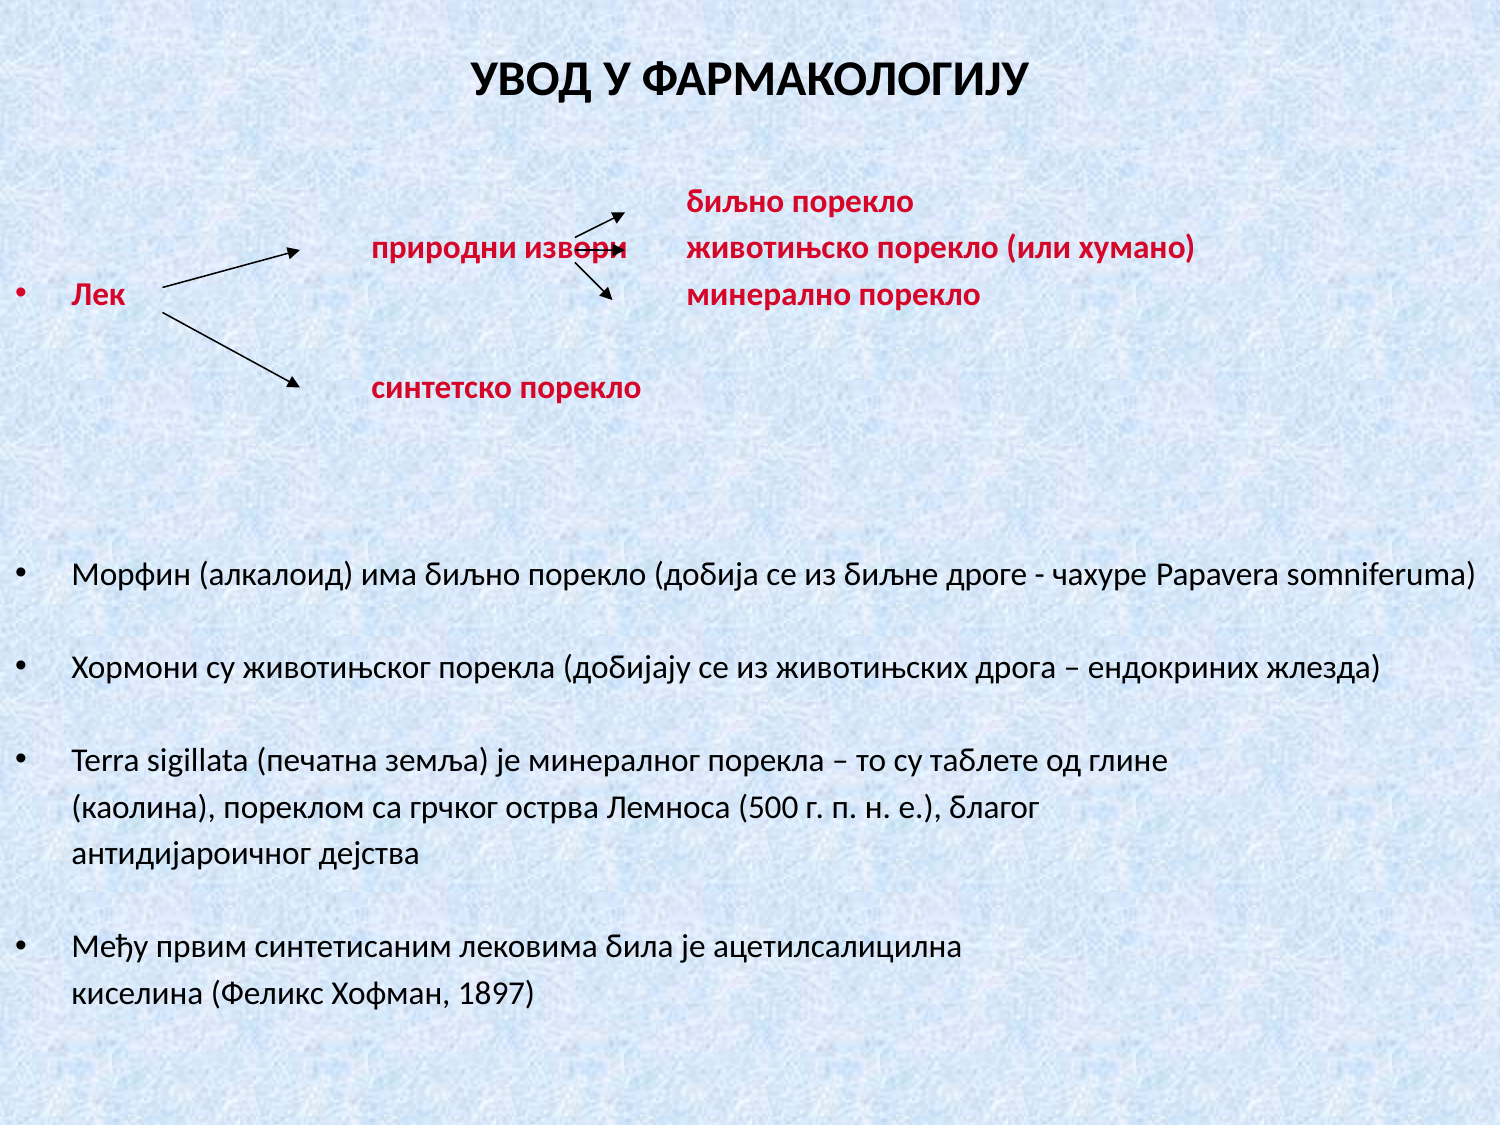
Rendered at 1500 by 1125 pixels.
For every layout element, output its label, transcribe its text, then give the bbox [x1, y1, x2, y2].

text_box [574, 243, 625, 257]
text_box [162, 312, 301, 388]
text_box [574, 262, 613, 300]
title УВОД У ФАРМАКОЛОГИЈУ [0, 0, 1500, 150]
text_box [162, 247, 301, 288]
text_box [574, 212, 625, 238]
list биљно порекло природни извори животињско порекло (или хумано) Лек минерално порекло синтетско порекло Морфин (алкалоид) има биљно порекло (добија се из биљне дроге - чахуре Papavera somniferuma) Хормони су животињског порекла (добијају се из животињских дрога – ендокриних жлезда) Terra sigillata (печатна земља) је минералног порекла – то су таблете од глине (каолина), пореклом са грчког острва Лемноса (500 г. п. н. е.), благог антидијароичног дејства Међу првим синтетисаним лековима била је ацетилсалицилна киселина (Феликс Хофман, 1897) [0, 150, 1500, 1125]
